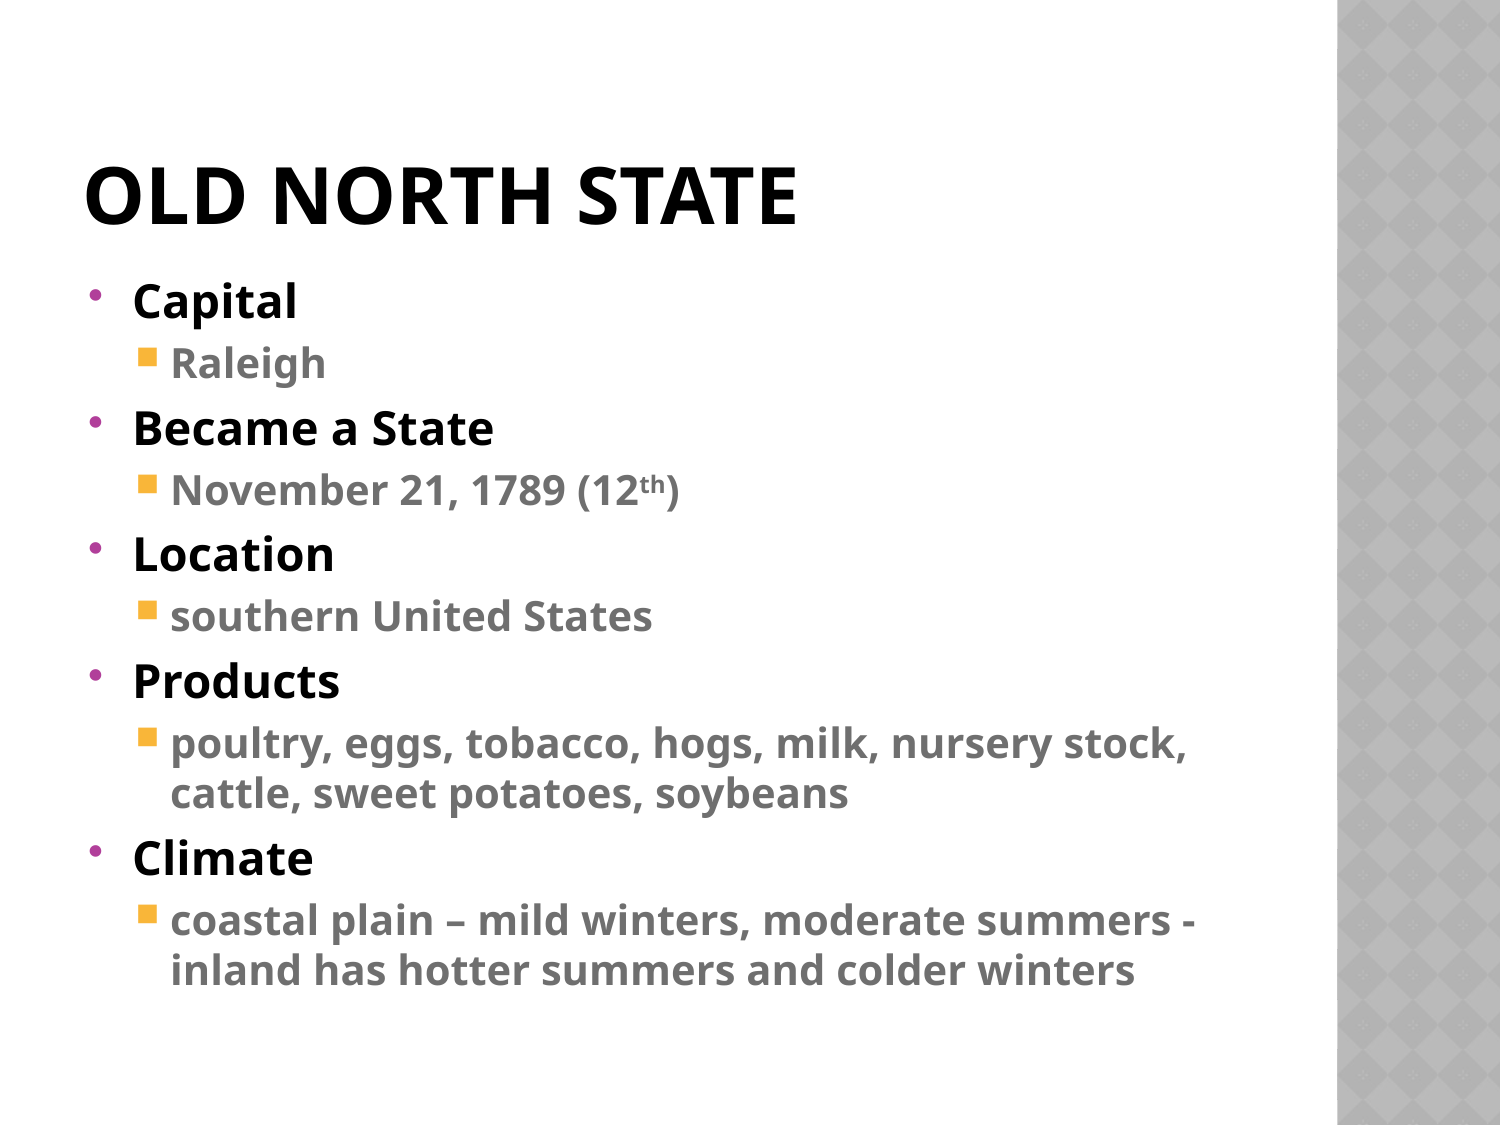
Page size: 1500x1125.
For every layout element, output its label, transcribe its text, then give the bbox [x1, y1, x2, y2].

title Old north state [75, 52, 1263, 240]
list Capital Raleigh Became a State November 21, 1789 (12th) Location southern United States Products poultry, eggs, tobacco, hogs, milk, nursery stock, cattle, sweet potatoes, soybeans Climate coastal plain – mild winters, moderate summers - inland has hotter summers and colder winters [75, 264, 1263, 1059]
